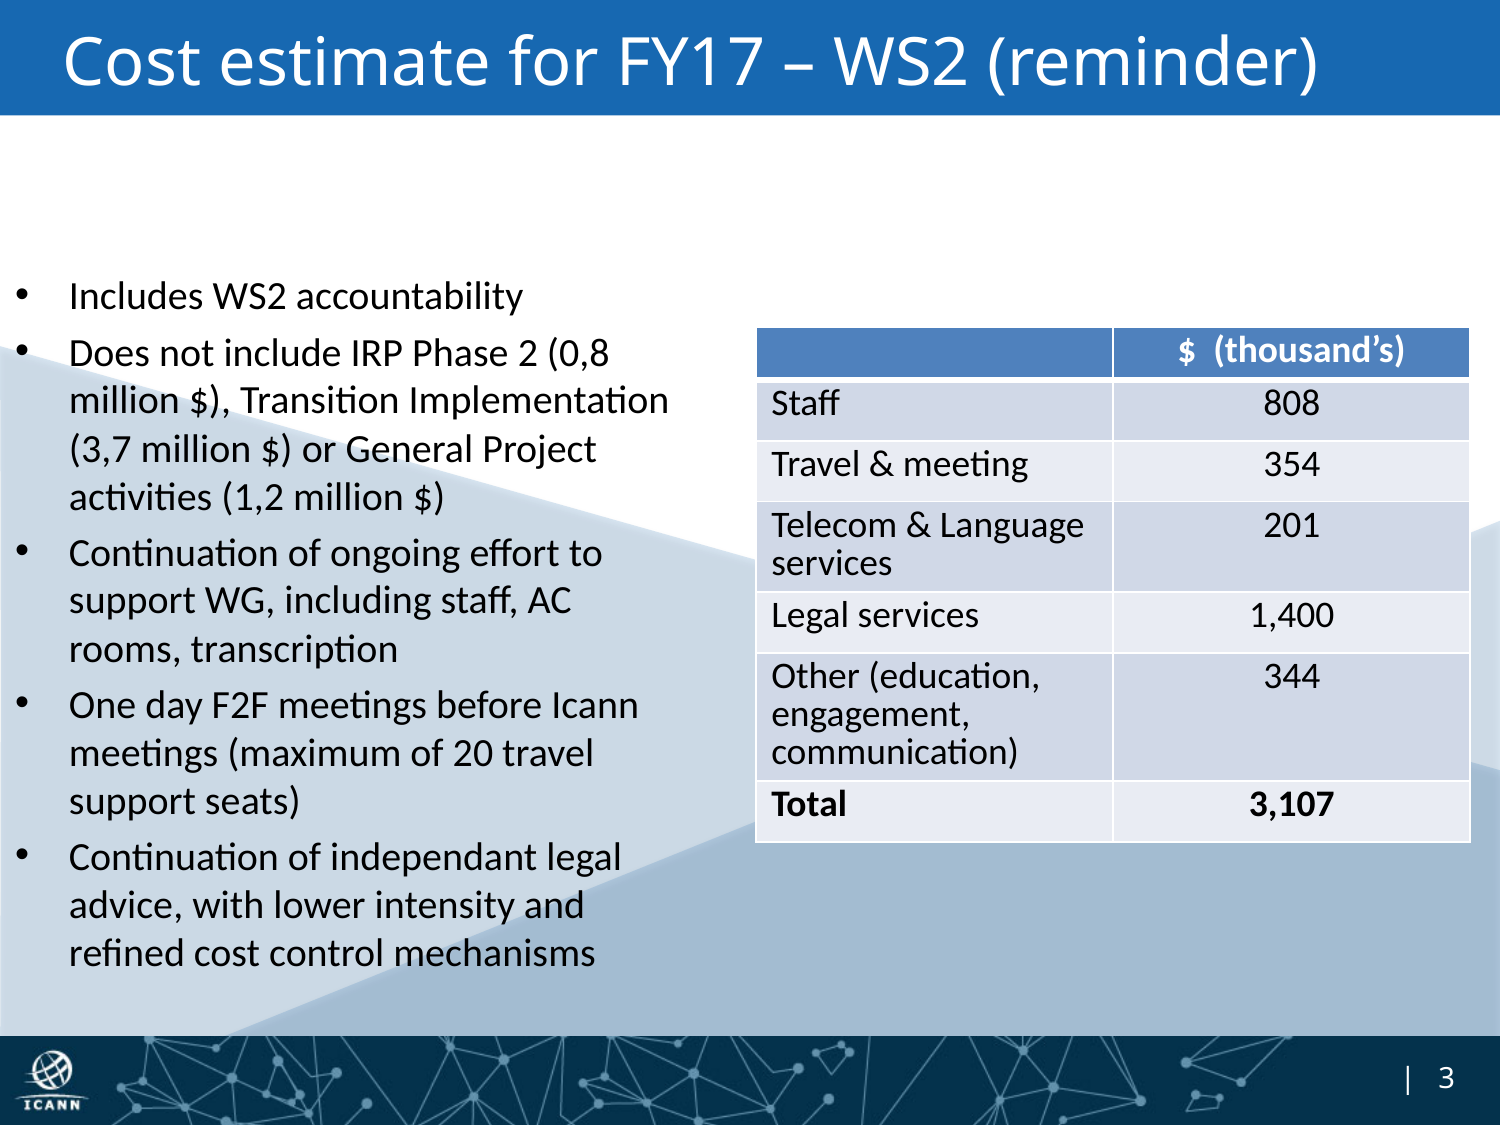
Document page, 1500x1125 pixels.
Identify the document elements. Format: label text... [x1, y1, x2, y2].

table_cell Staff [757, 383, 1112, 440]
table_cell 1,400 [1114, 593, 1469, 652]
table_cell Travel & meeting [757, 442, 1112, 501]
table_cell 354 [1114, 442, 1469, 501]
title Cost estimate for FY17 – WS2 (reminder) [0, 0, 1500, 116]
picture [0, 1036, 1500, 1125]
table_cell 808 [1114, 383, 1469, 440]
table_cell Total [757, 782, 1112, 841]
table_cell 344 [1114, 654, 1469, 780]
table_cell Legal services [757, 593, 1112, 652]
table_header [757, 328, 1112, 377]
table_cell 201 [1114, 502, 1469, 591]
table_header $ (thousand’s) [1114, 328, 1469, 377]
list Includes WS2 accountability Does not include IRP Phase 2 (0,8 million $), Transition Implementation (3,7 million $) or General Project activities (1,2 million $) Continuation of ongoing effort to support WG, including staff, AC rooms, transcription One day F2F meetings before Icann meetings (maximum of 20 travel support seats) Continuation of independant legal advice, with lower intensity and refined cost control mechanisms [0, 262, 696, 1005]
table_cell 3,107 [1114, 782, 1469, 841]
table_cell Other (education, engagement, communication) [757, 654, 1112, 780]
table_cell Telecom & Language services [757, 502, 1112, 591]
